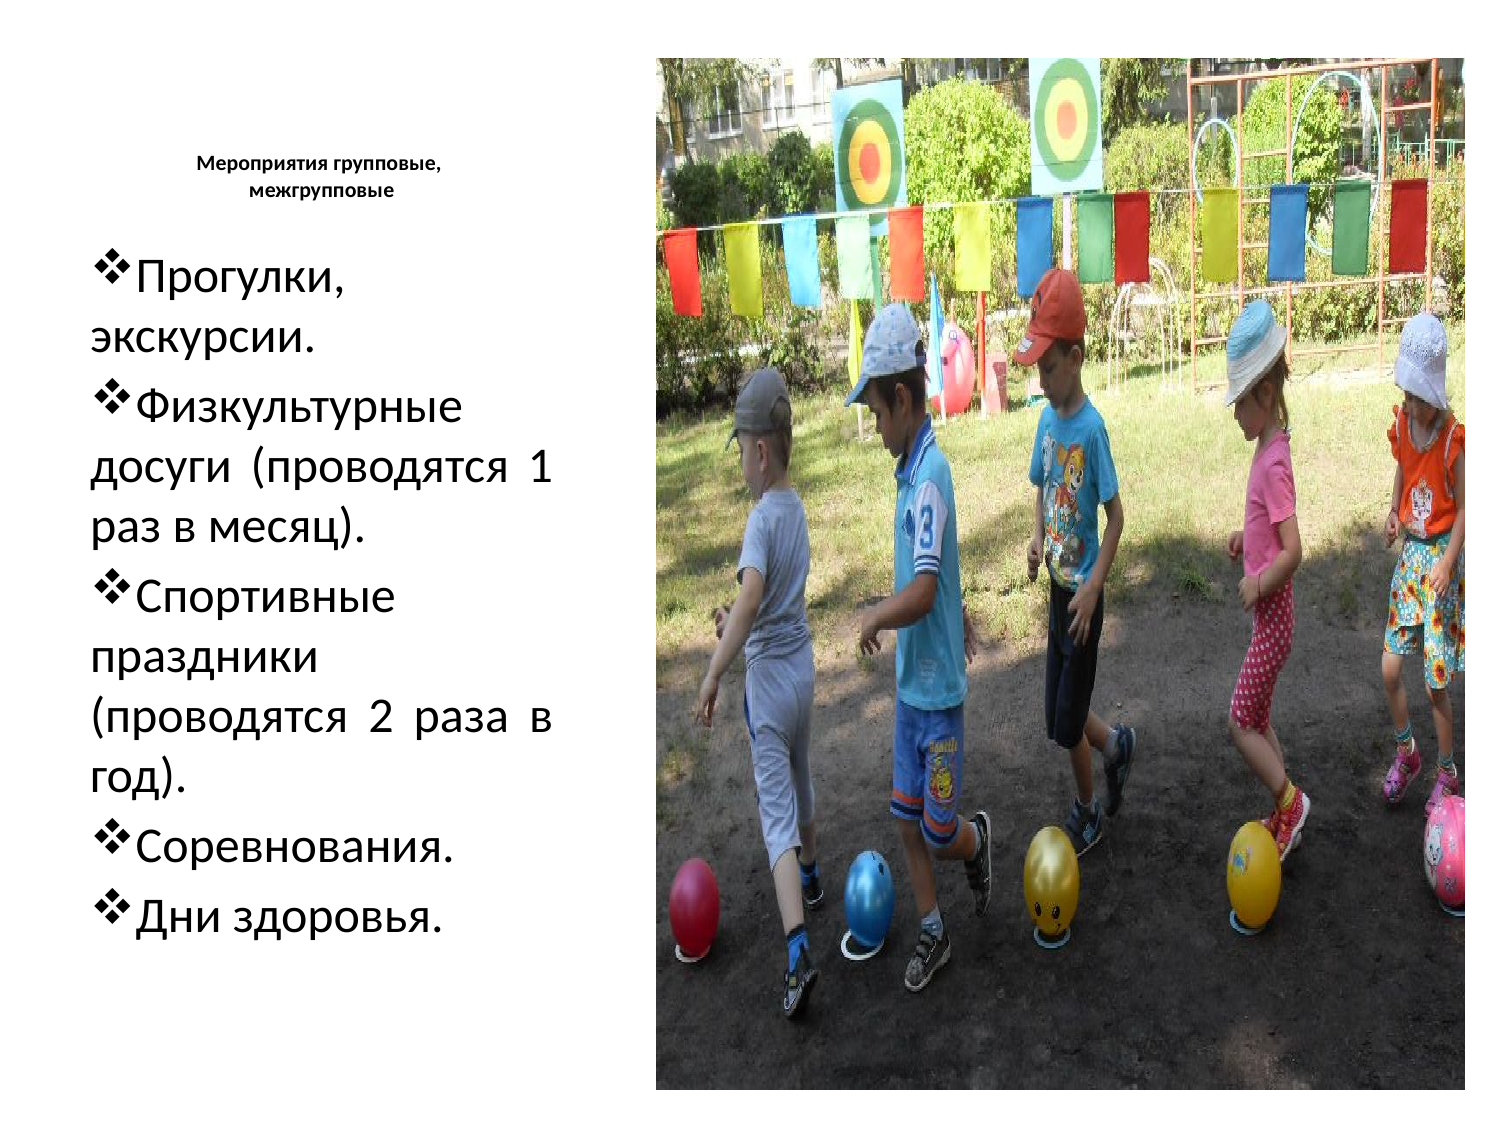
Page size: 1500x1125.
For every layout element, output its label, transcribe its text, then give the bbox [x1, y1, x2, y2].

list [655, 58, 1465, 1091]
list Прогулки, экскурсии. Физкультурные досуги (проводятся 1 раз в месяц). Спортивные праздники (проводятся 2 раза в год). Соревнования. Дни здоровья. [75, 235, 569, 1005]
title Мероприятия групповые, межгрупповые [75, 44, 569, 235]
